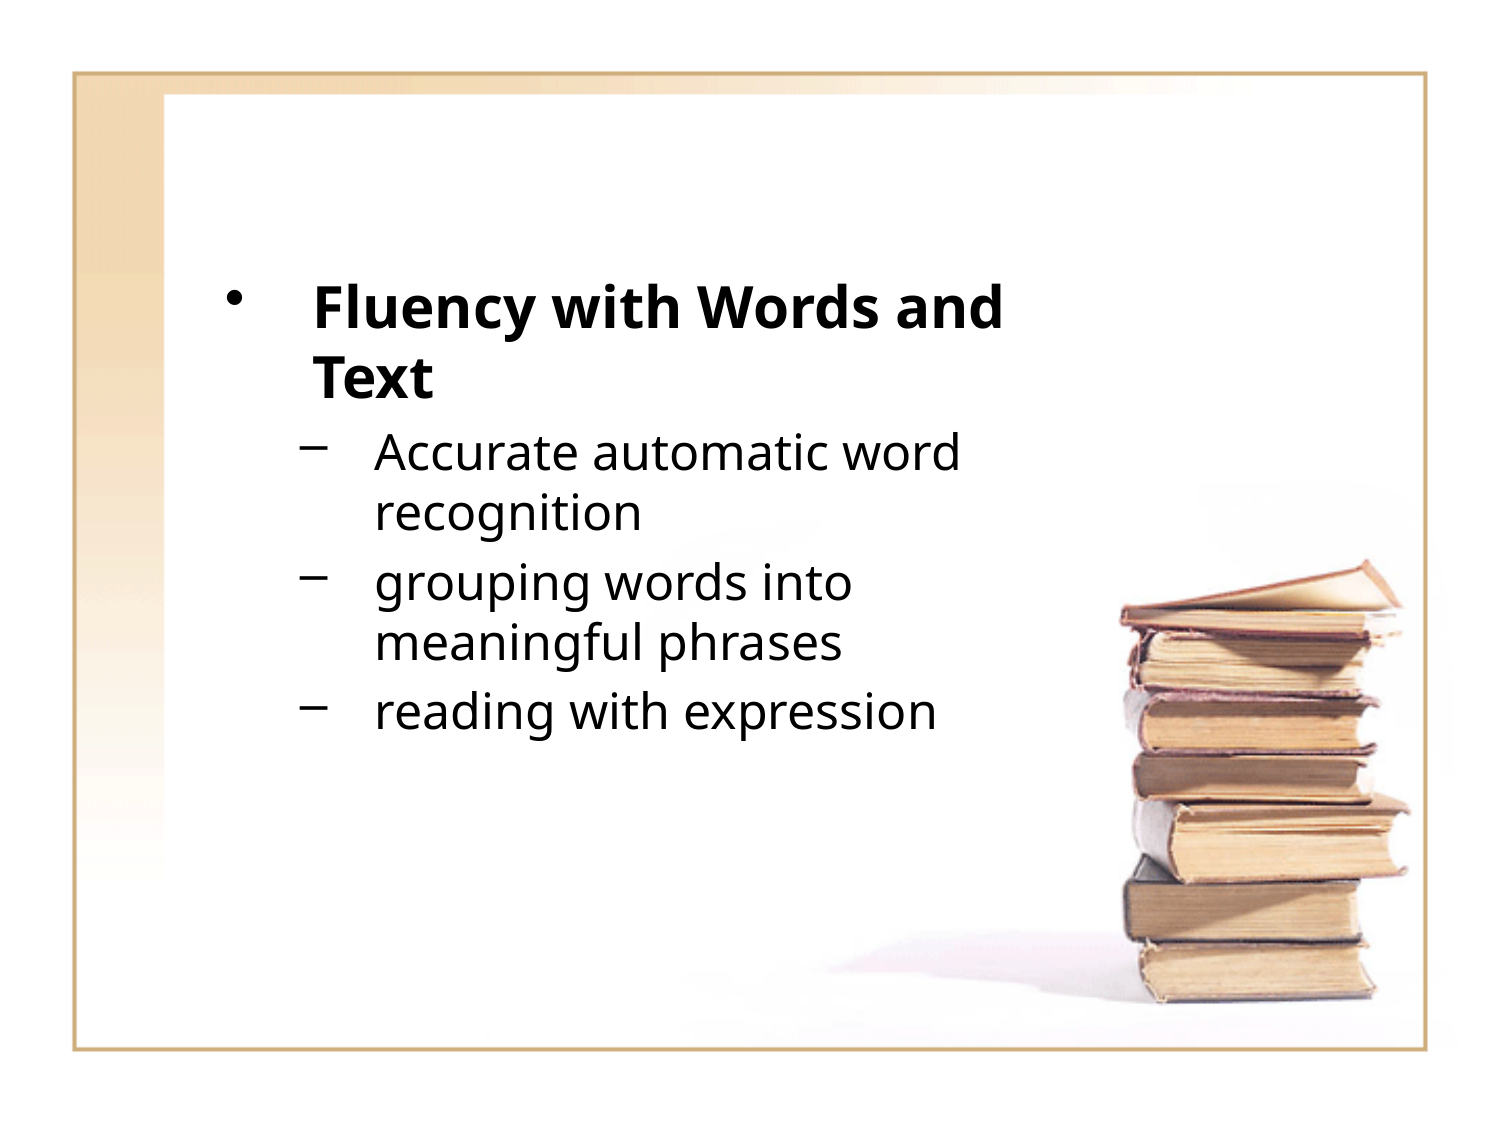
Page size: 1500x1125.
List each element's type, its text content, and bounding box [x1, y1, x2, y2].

picture [0, 0, 1500, 1125]
list Fluency with Words and Text Accurate automatic word recognition grouping words into meaningful phrases reading with expression [209, 262, 1073, 1006]
